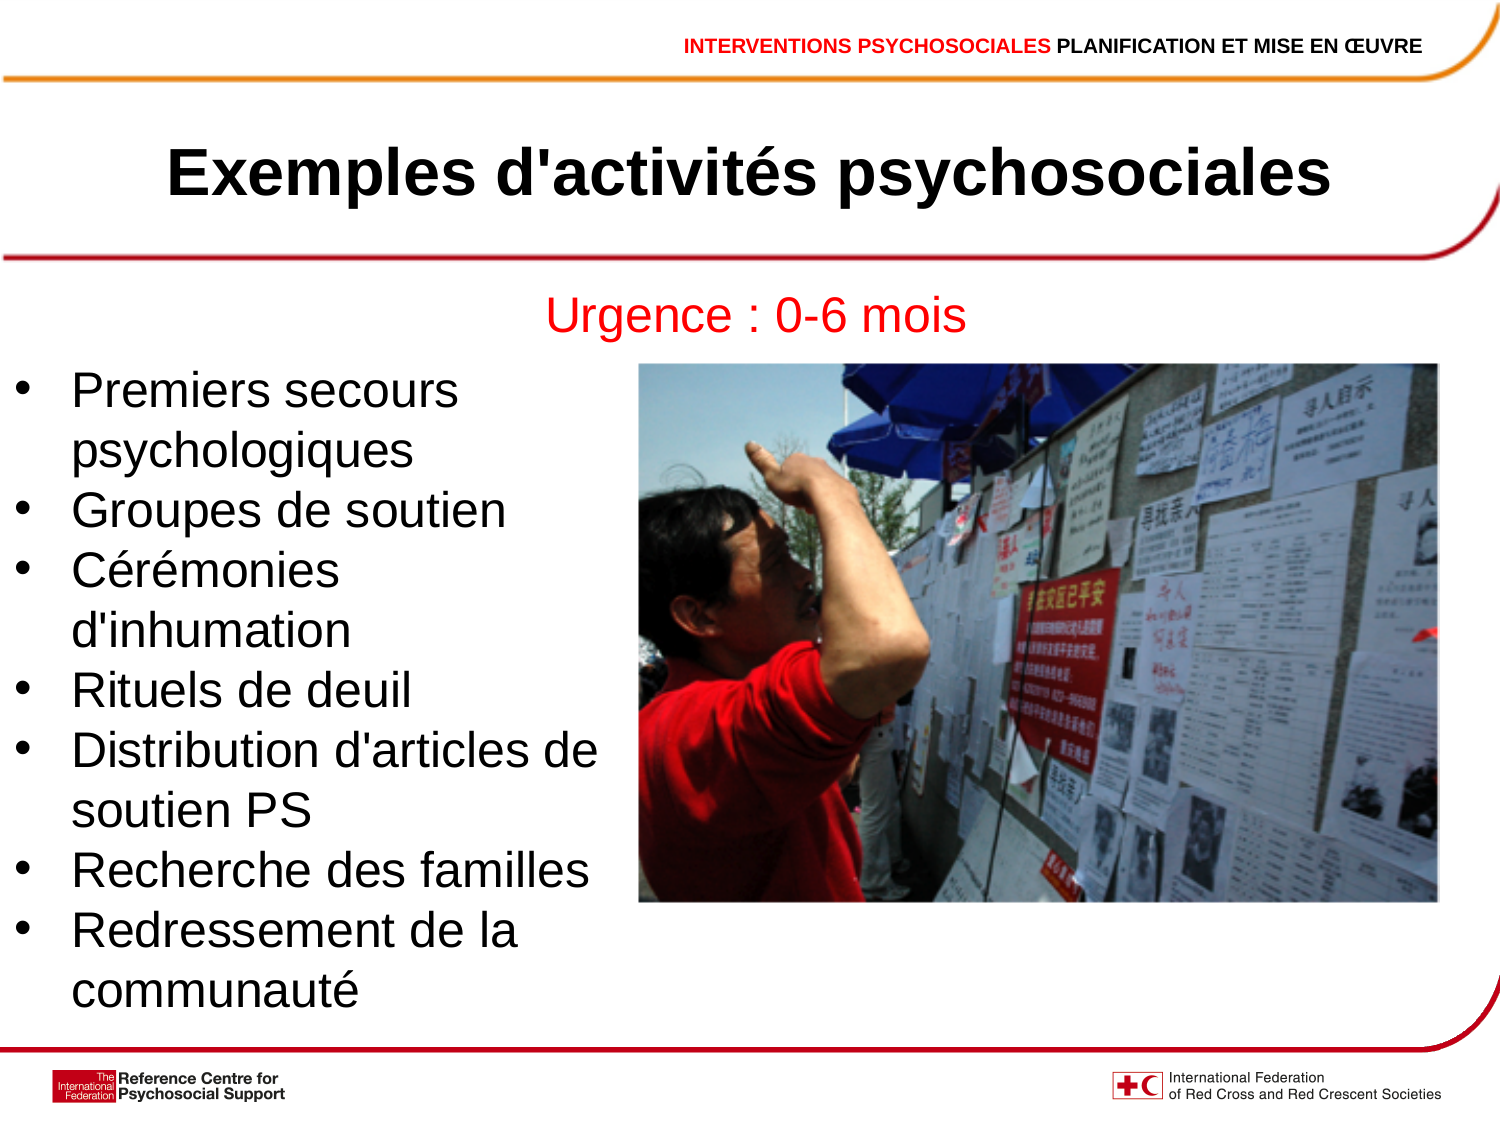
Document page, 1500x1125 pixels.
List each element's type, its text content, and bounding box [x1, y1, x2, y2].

picture [0, 0, 1500, 265]
picture [637, 362, 1440, 905]
text_box Premiers secours psychologiques Groupes de soutien Cérémonies d'inhumation Rituels de deuil Distribution d'articles de soutien PS Recherche des familles Redressement de la communauté [0, 349, 638, 973]
picture [0, 974, 1500, 1125]
text_box Urgence : 0-6 mois [49, 274, 1463, 350]
